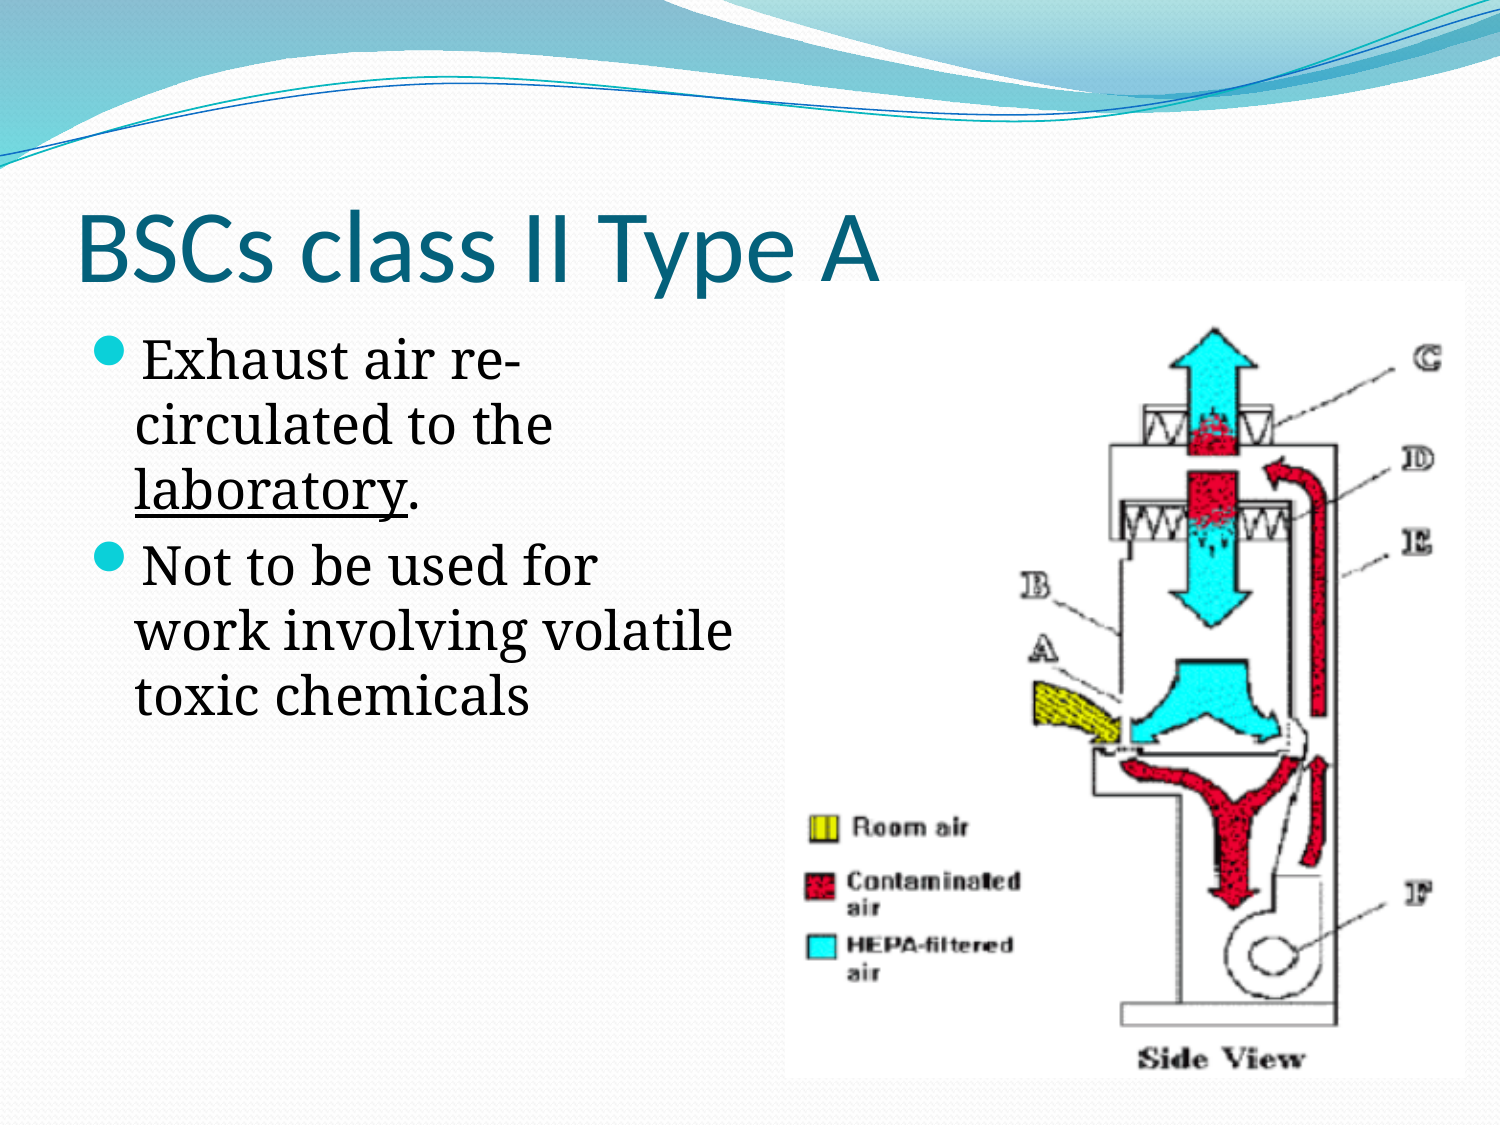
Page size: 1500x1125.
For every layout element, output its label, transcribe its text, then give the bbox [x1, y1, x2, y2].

list Exhaust air re-circulated to the laboratory. Not to be used for work involving volatile toxic chemicals [75, 317, 750, 1038]
title BSCs class II Type A [75, 115, 1425, 303]
picture [784, 280, 1466, 1079]
